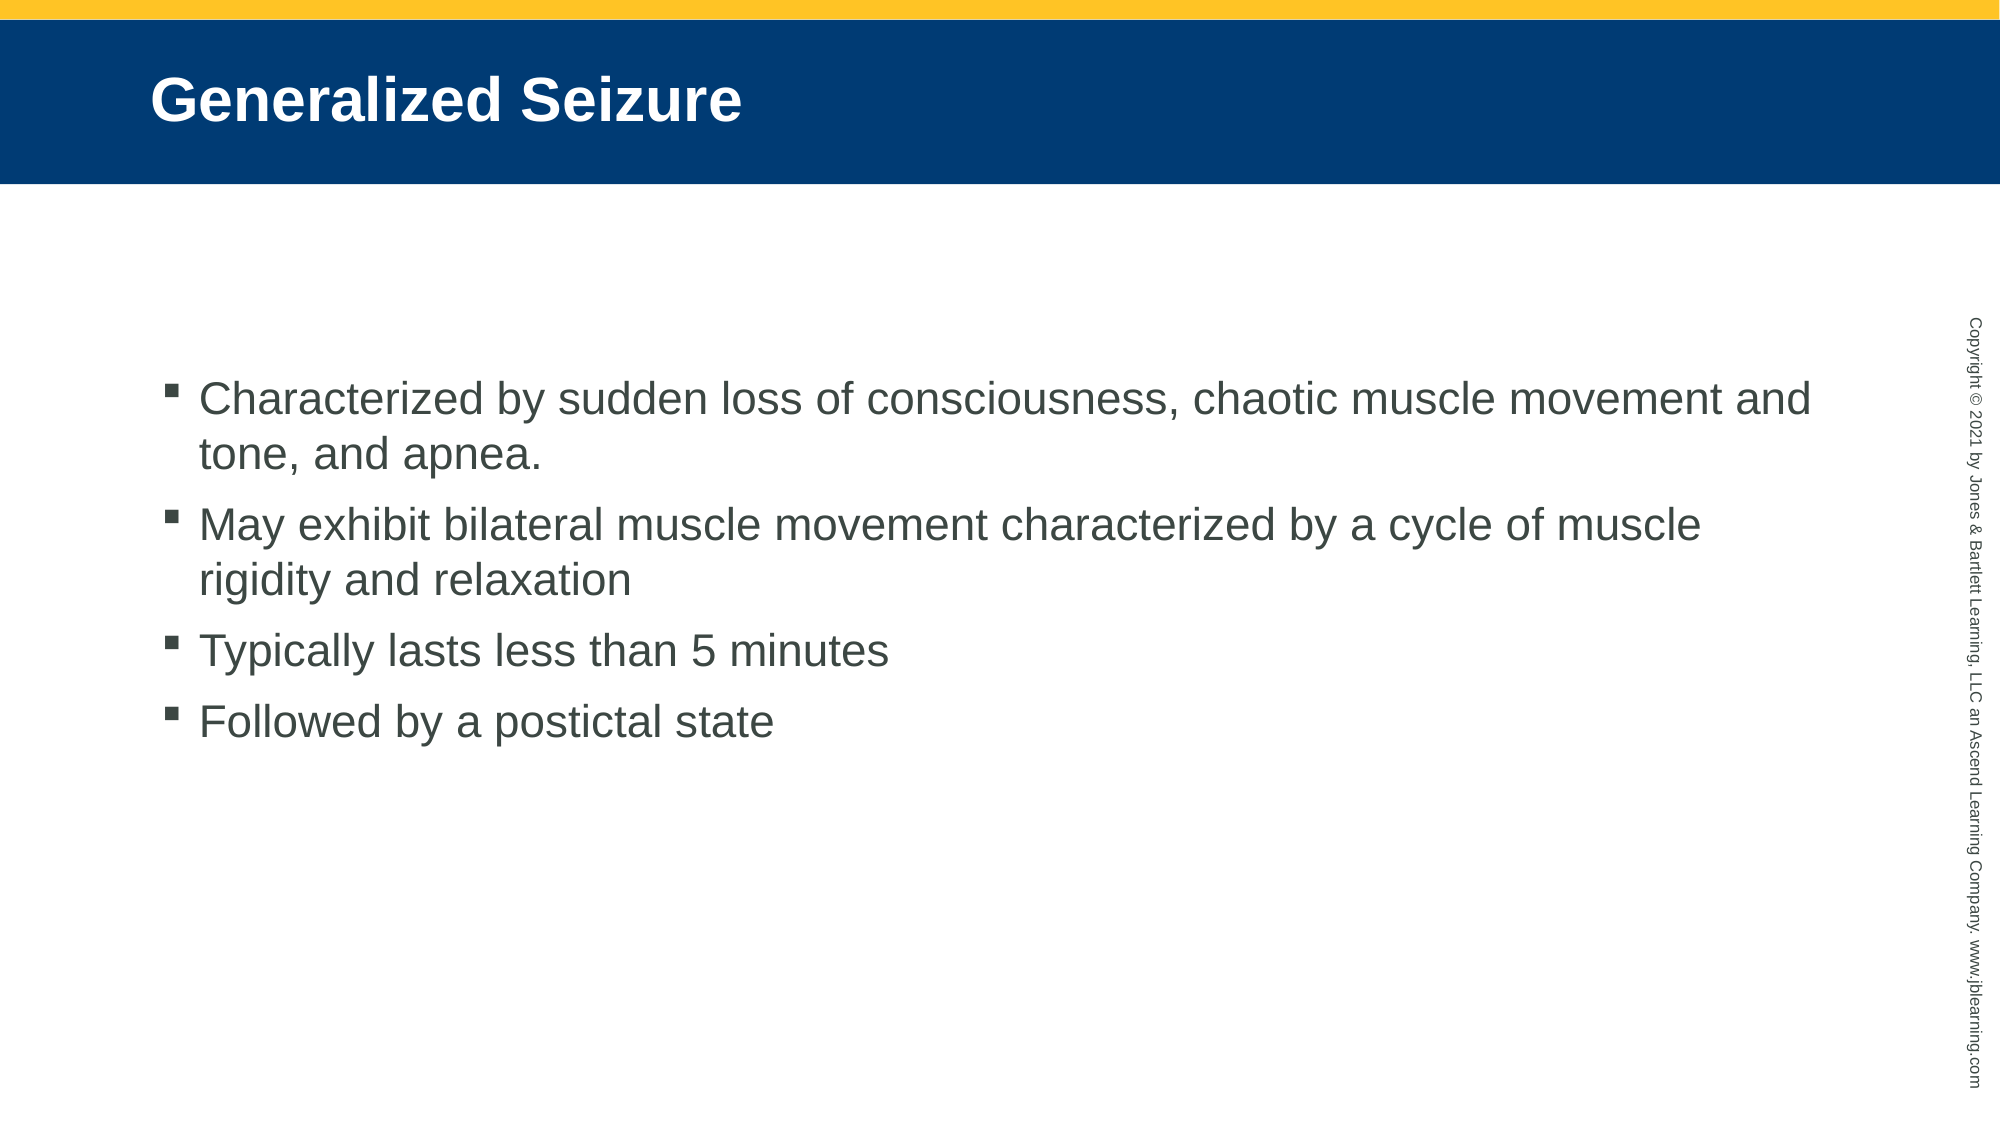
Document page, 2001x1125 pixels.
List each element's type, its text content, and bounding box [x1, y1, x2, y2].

list Characterized by sudden loss of consciousness, chaotic muscle movement and tone, and apnea. May exhibit bilateral muscle movement characterized by a cycle of muscle rigidity and relaxation Typically lasts less than 5 minutes Followed by a postictal state [146, 361, 1859, 1016]
title Generalized Seizure [0, 19, 2000, 185]
